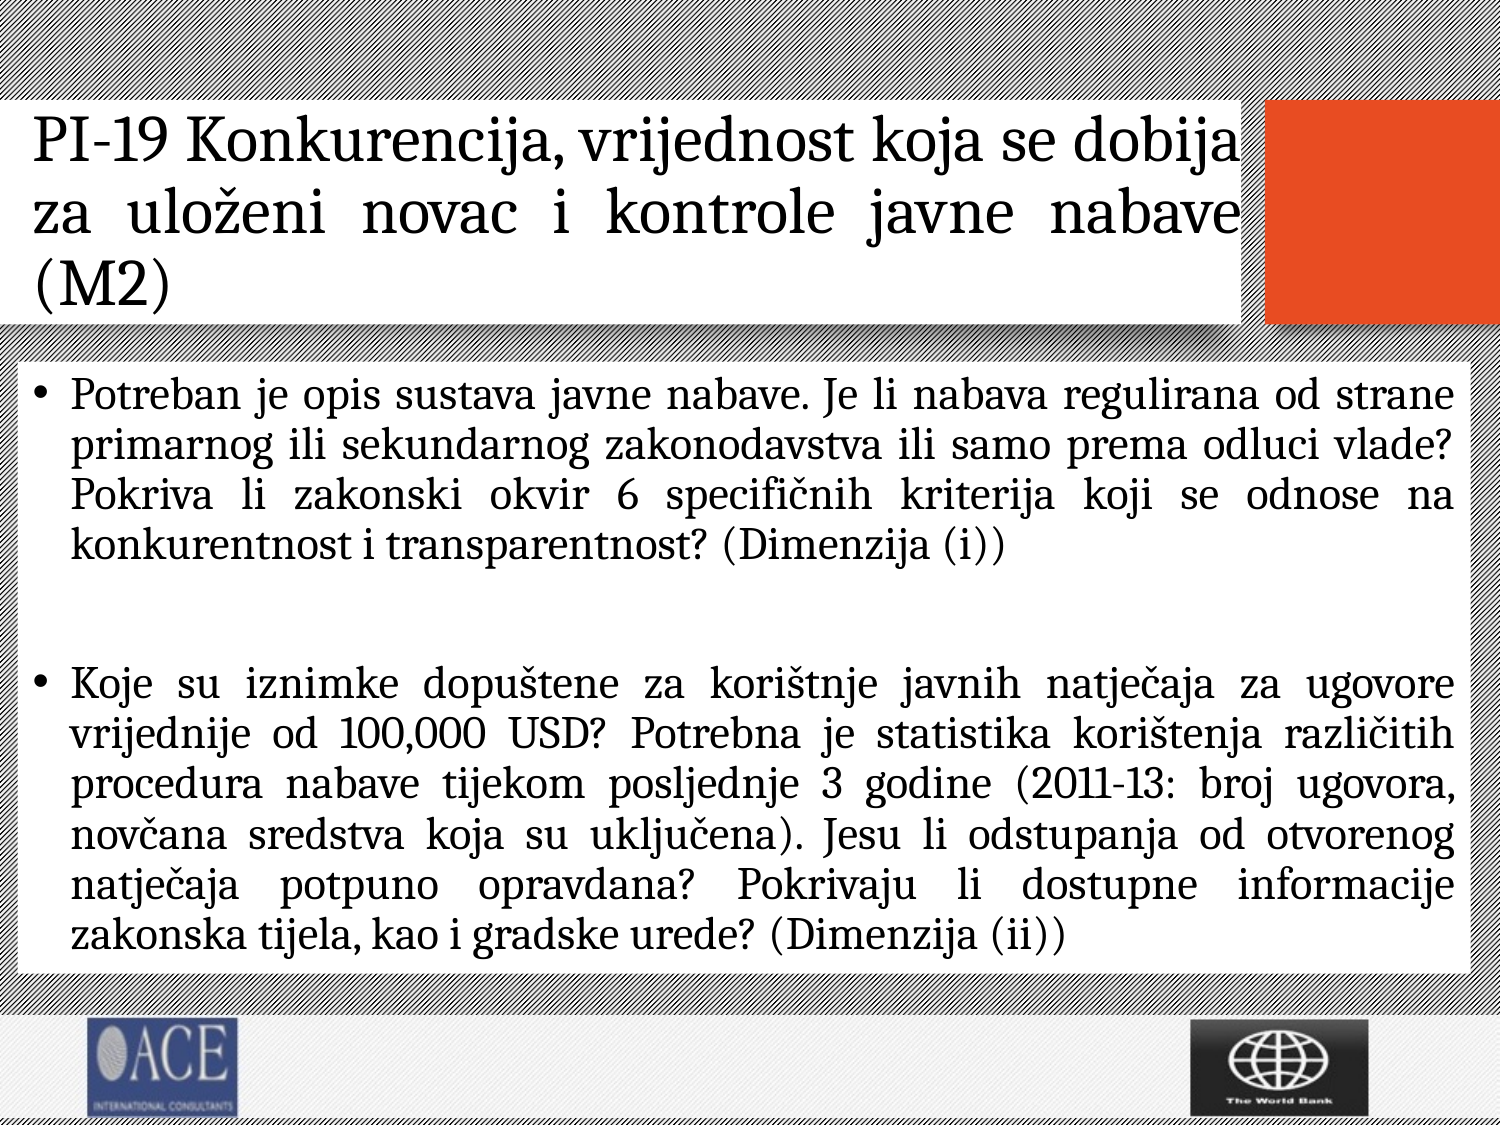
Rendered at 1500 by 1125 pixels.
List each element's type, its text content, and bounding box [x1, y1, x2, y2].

list Potreban je opis sustava javne nabave. Je li nabava regulirana od strane primarnog ili sekundarnog zakonodavstva ili samo prema odluci vlade? Pokriva li zakonski okvir 6 specifičnih kriterija koji se odnose na konkurentnost i transparentnost? (Dimenzija (i)) Koje su iznimke dopuštene za korištnje javnih natječaja za ugovore vrijednije od 100,000 USD? Potrebna je statistika korištenja različitih procedura nabave tijekom posljednje 3 godine (2011-13: broj ugovora, novčana sredstva koja su uključena). Jesu li odstupanja od otvorenog natječaja potpuno opravdana? Pokrivaju li dostupne informacije zakonska tijela, kao i gradske urede? (Dimenzija (ii)) [17, 361, 1471, 974]
title PI-19 Konkurencija, vrijednost koja se dobija za uloženi novac i kontrole javne nabave (M2) [17, 123, 1259, 301]
picture [0, 0, 1500, 1125]
